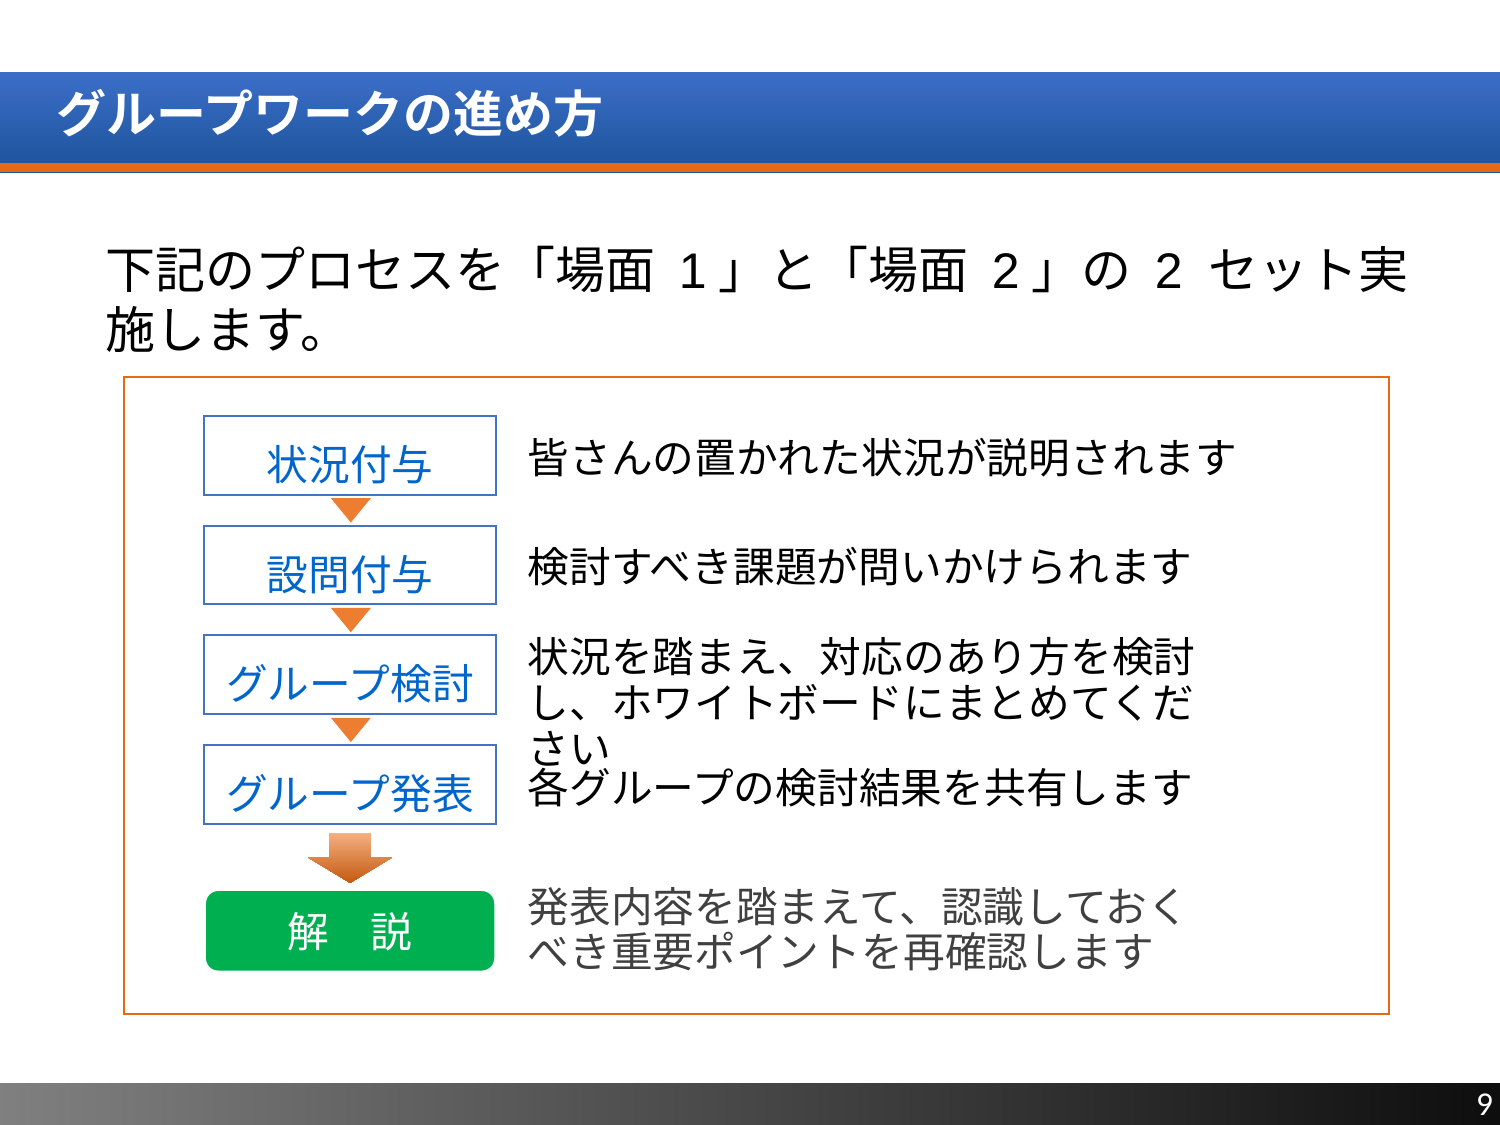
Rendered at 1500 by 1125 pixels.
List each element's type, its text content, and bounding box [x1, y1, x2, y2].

text_box 下記のプロセスを「場面 1」と「場面 2」の 2 セット実施します。 [90, 230, 1440, 366]
text_box [123, 376, 1390, 1015]
title グループワークの進め方 [41, 59, 1336, 173]
slide_number 9 [1170, 1072, 1500, 1125]
text_box [306, 832, 394, 884]
